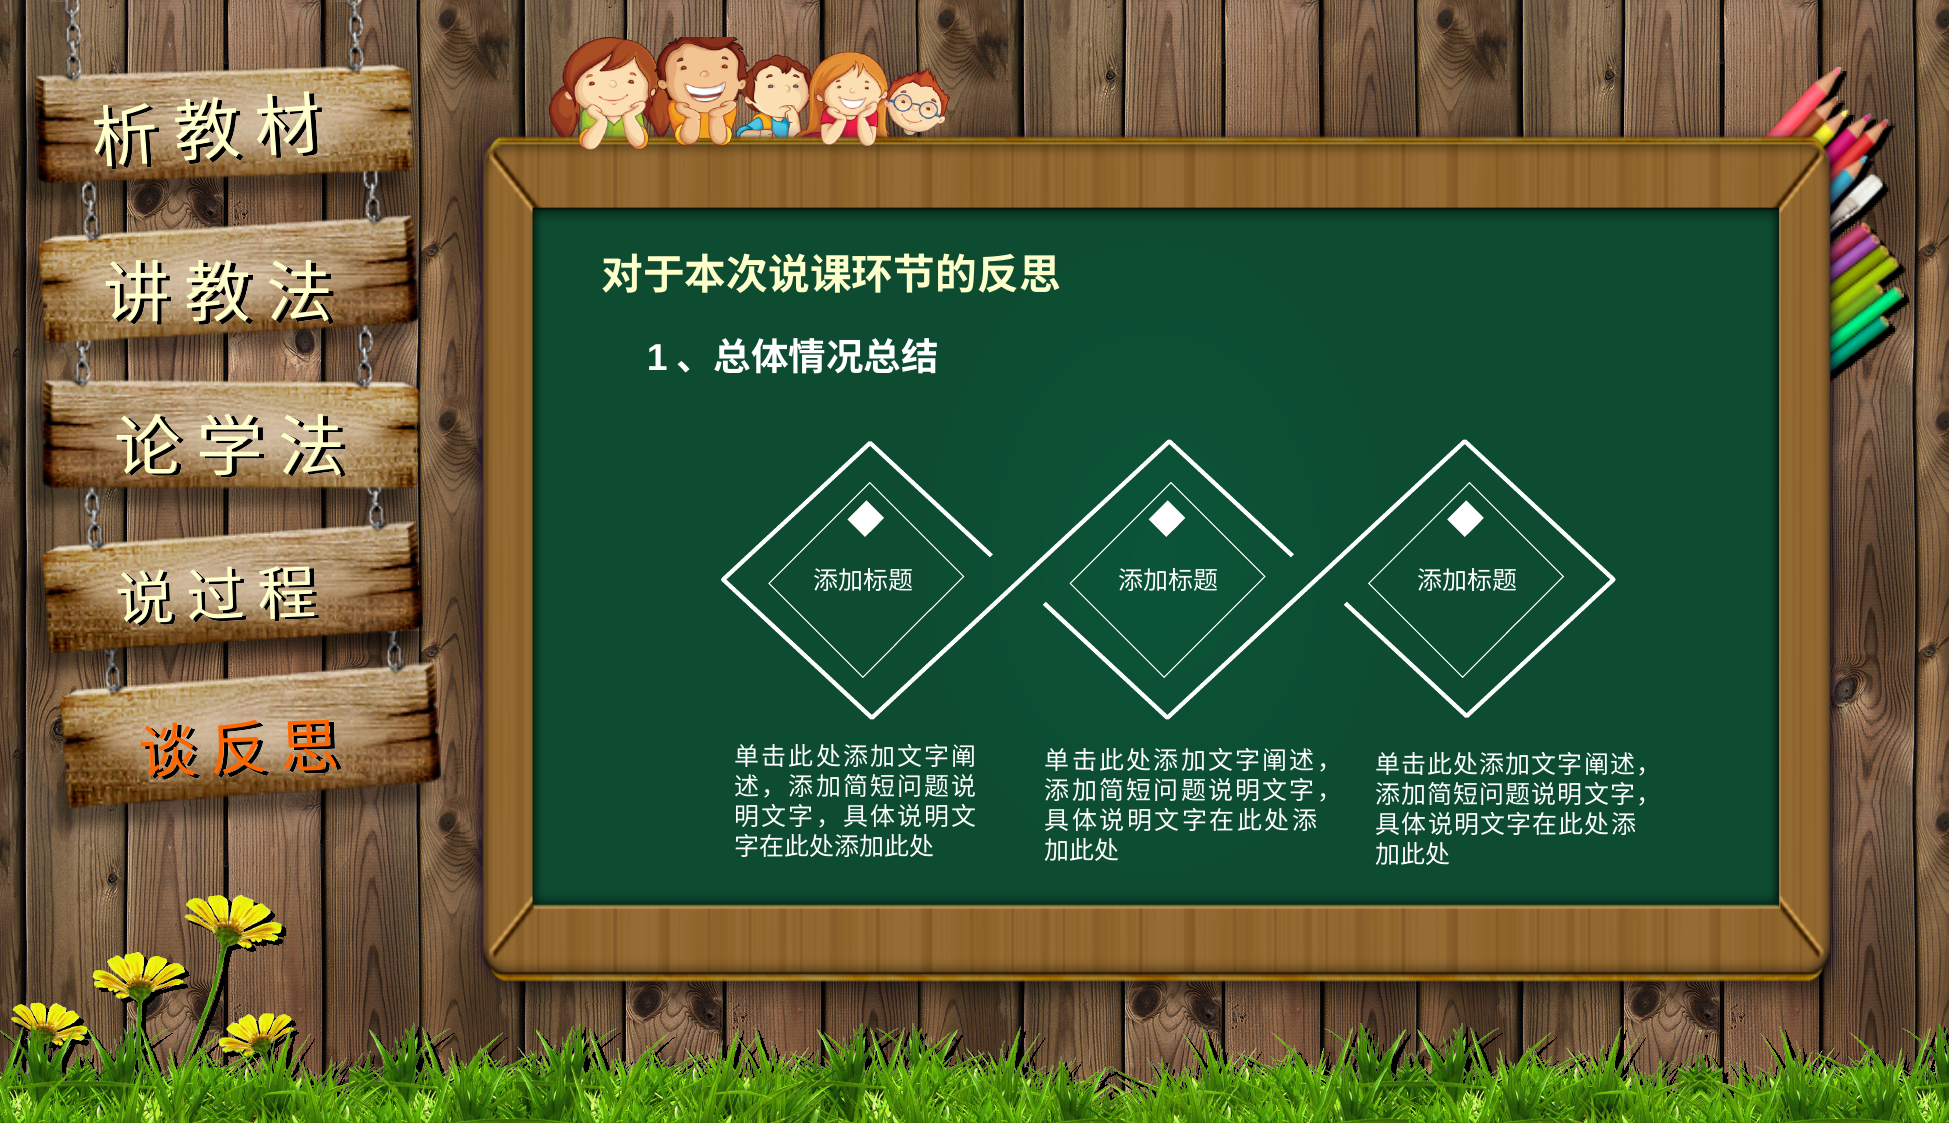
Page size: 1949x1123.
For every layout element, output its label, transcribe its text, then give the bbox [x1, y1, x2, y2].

text_box 单击此处添加文字阐述，添加简短问题说明文字，具体说明文字在此处添加此处 [723, 734, 989, 866]
text_box 1、总体情况总结 [632, 325, 1046, 386]
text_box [722, 440, 1614, 719]
text_box 单击此处添加文字阐述，添加简短问题说明文字，具体说明文字在此处添加此处 [1364, 743, 1648, 875]
picture [0, 0, 1949, 1123]
text_box 单击此处添加文字阐述，添加简短问题说明文字，具体说明文字在此处添加此处 [1033, 738, 1329, 871]
text_box 对于本次说课环节的反思 [586, 240, 1076, 306]
